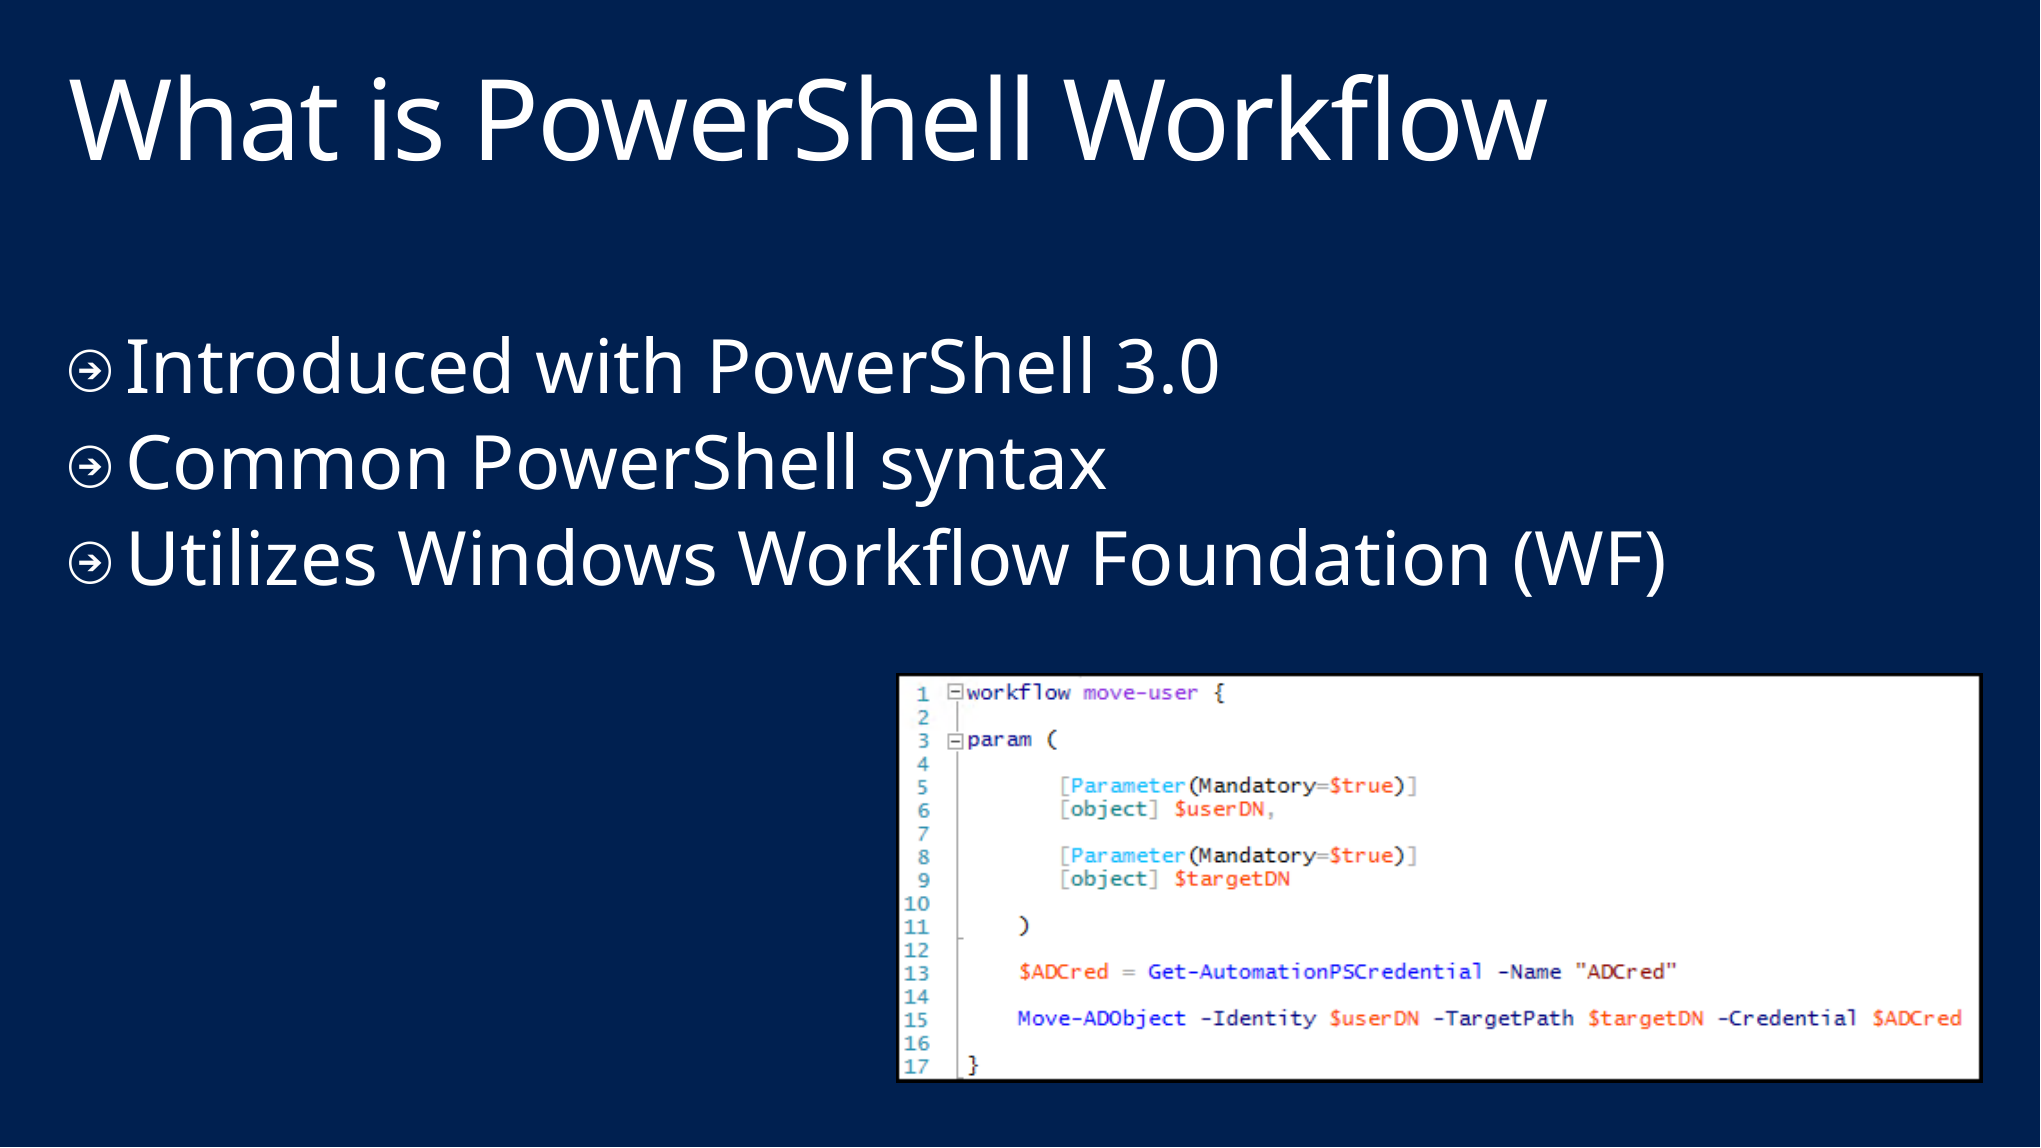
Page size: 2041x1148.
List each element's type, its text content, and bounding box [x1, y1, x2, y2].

list Introduced with PowerShell 3.0 Common PowerShell syntax Utilizes Windows Workflow Foundation (WF) [45, 199, 1995, 1065]
picture [69, 530, 122, 584]
picture [69, 338, 122, 392]
picture [896, 673, 1983, 1083]
title What is PowerShell Workflow [45, 48, 1996, 199]
picture [69, 434, 122, 488]
